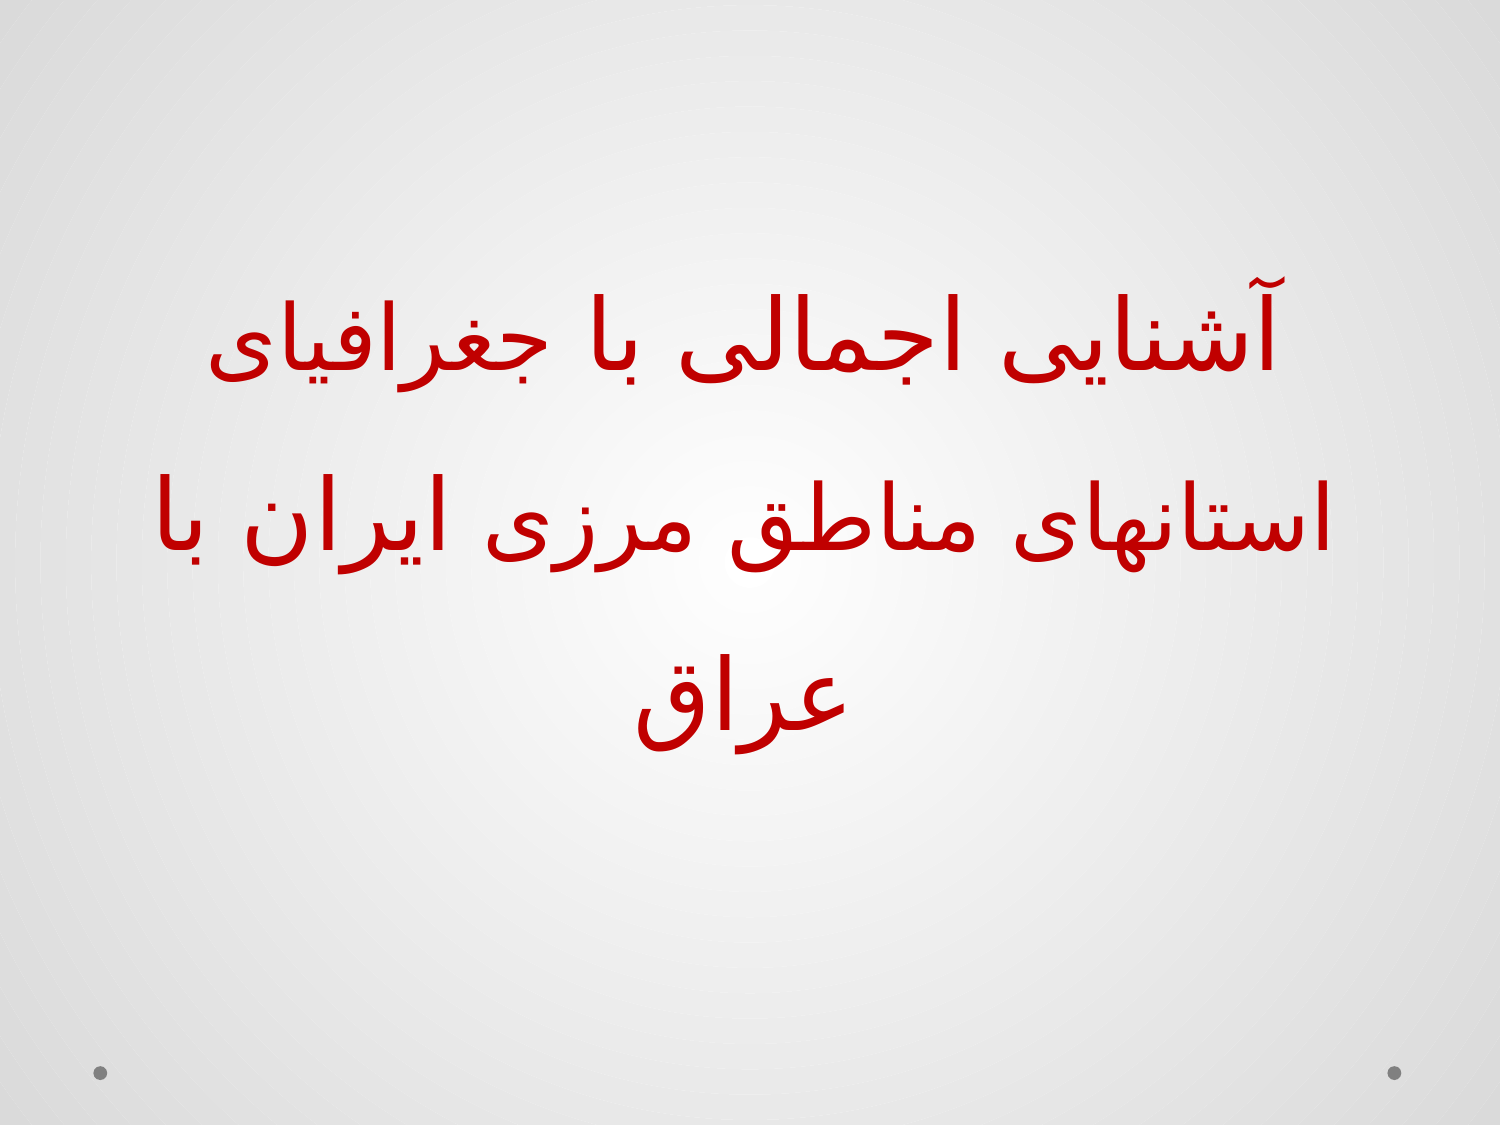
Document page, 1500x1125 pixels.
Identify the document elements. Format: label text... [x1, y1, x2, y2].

title آشنایی اجمالی با جغرافیای استانهای مناطق مرزی ایران با عراق [17, 42, 1471, 1034]
